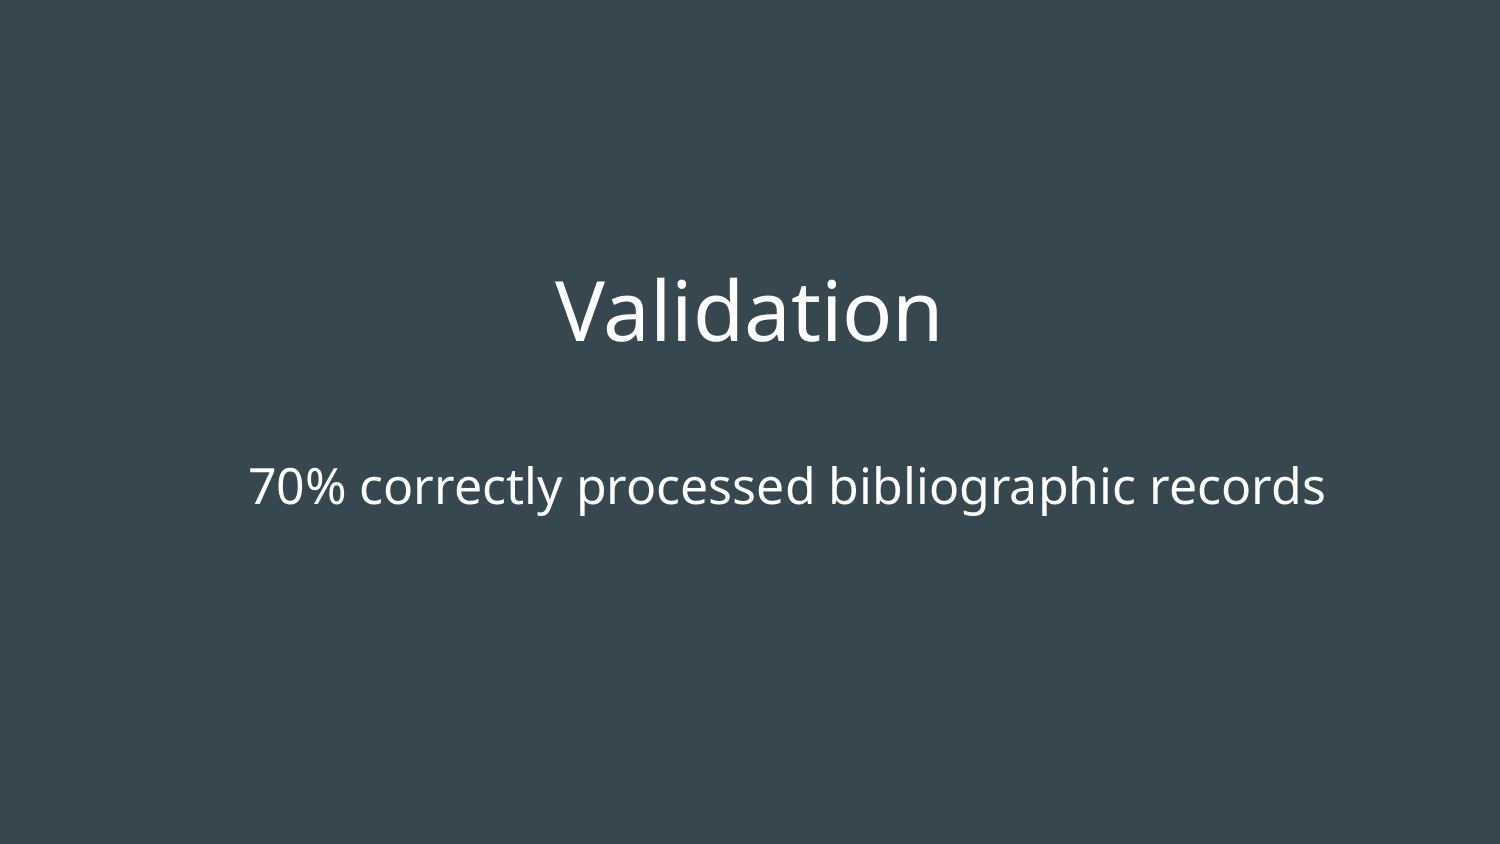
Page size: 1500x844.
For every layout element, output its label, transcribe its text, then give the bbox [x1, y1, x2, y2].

list 70% correctly processed bibliographic records [51, 430, 1449, 539]
title Validation [51, 243, 1449, 337]
